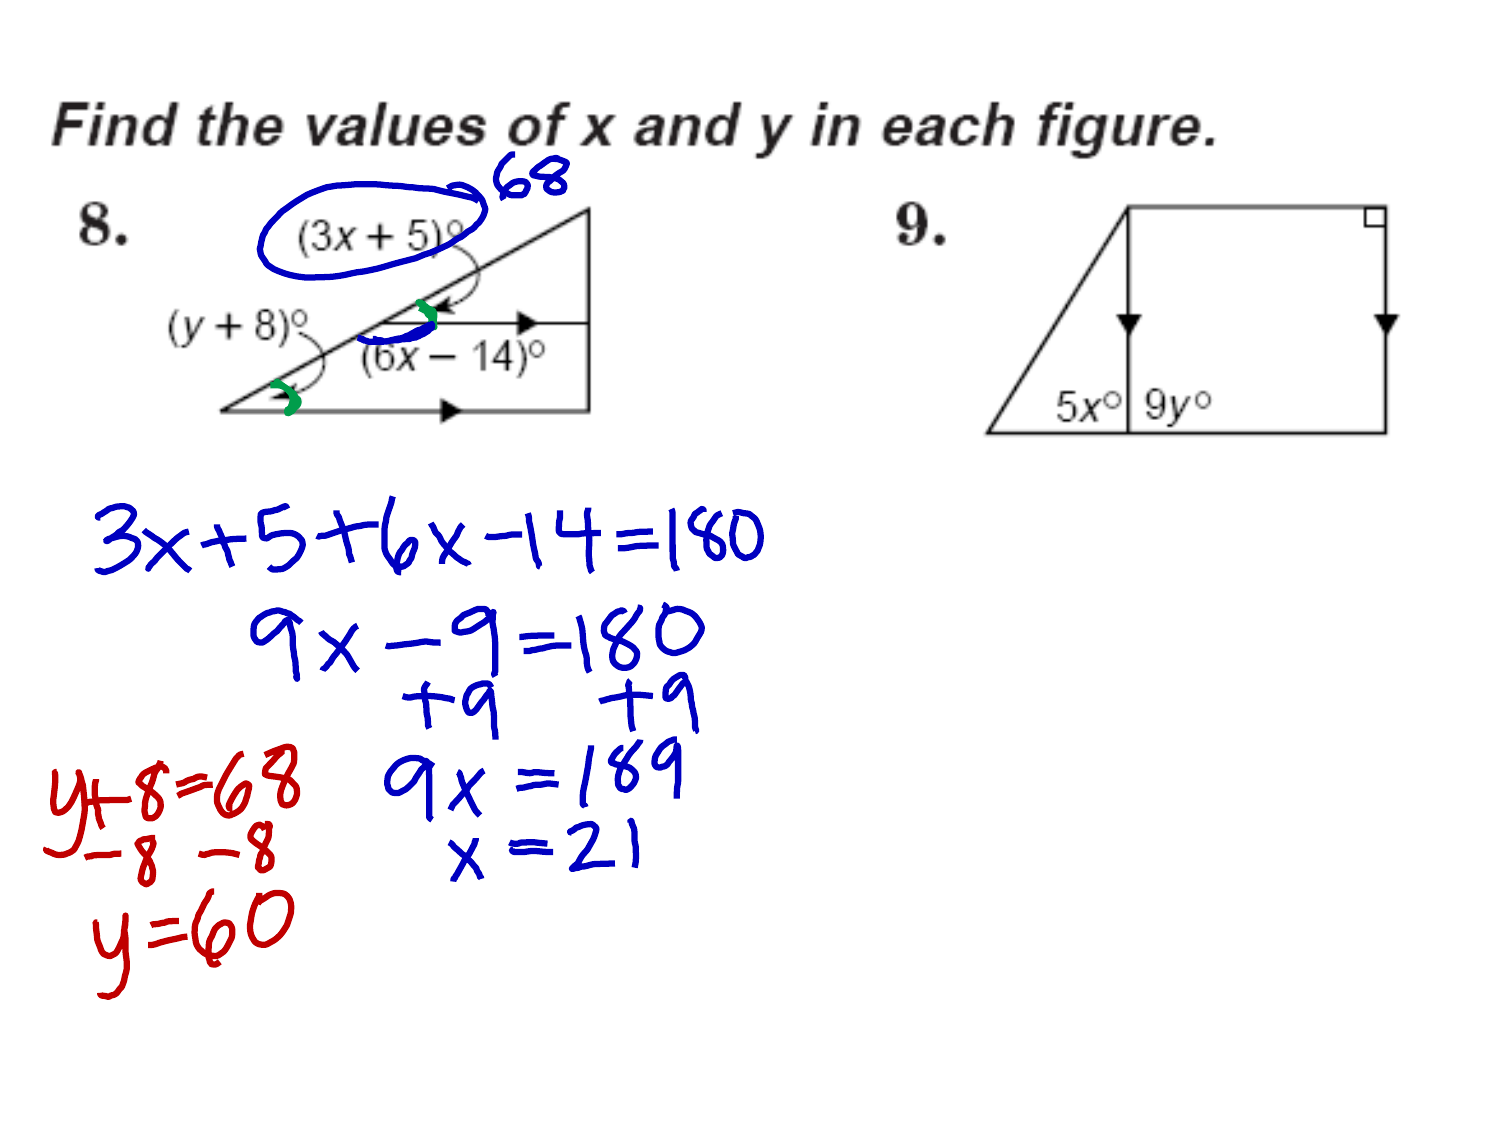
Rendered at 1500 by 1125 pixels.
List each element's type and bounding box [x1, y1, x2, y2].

text_box [629, 820, 637, 868]
text_box [523, 644, 572, 652]
text_box [93, 779, 99, 800]
text_box [423, 681, 431, 729]
text_box [249, 823, 273, 872]
text_box [517, 771, 555, 775]
text_box [84, 852, 122, 859]
text_box [448, 841, 466, 859]
text_box [465, 791, 481, 817]
text_box [449, 769, 485, 811]
text_box [216, 752, 250, 817]
text_box [252, 609, 302, 680]
text_box [577, 615, 591, 673]
text_box [264, 745, 298, 807]
text_box [45, 771, 86, 856]
text_box [198, 851, 240, 856]
text_box [516, 782, 559, 790]
text_box [182, 566, 191, 572]
text_box [429, 695, 455, 701]
text_box [137, 760, 168, 820]
text_box [610, 739, 641, 791]
text_box [193, 890, 234, 966]
text_box [386, 757, 434, 821]
text_box [95, 803, 104, 829]
text_box [96, 566, 122, 573]
text_box [603, 606, 641, 669]
text_box [511, 848, 554, 853]
text_box [394, 566, 406, 574]
text_box [509, 841, 548, 845]
text_box [452, 838, 477, 882]
text_box [175, 775, 208, 786]
text_box [150, 920, 179, 926]
text_box [136, 837, 156, 885]
text_box [519, 634, 555, 638]
text_box [653, 738, 679, 799]
text_box [581, 745, 592, 808]
text_box [321, 625, 358, 671]
text_box [94, 914, 128, 998]
text_box [664, 674, 697, 732]
text_box [599, 694, 629, 703]
text_box [402, 695, 424, 699]
text_box [657, 603, 703, 654]
text_box [148, 935, 188, 946]
text_box [627, 680, 634, 732]
text_box [82, 797, 132, 805]
text_box [569, 823, 615, 870]
text_box [632, 693, 653, 699]
text_box [457, 771, 466, 790]
text_box [466, 858, 483, 880]
text_box [320, 631, 340, 649]
text_box [340, 648, 359, 672]
text_box [453, 608, 497, 677]
text_box [177, 783, 213, 797]
picture [4, 62, 1500, 558]
text_box [249, 892, 292, 946]
text_box [385, 640, 441, 648]
text_box [268, 566, 289, 571]
text_box [464, 682, 497, 740]
